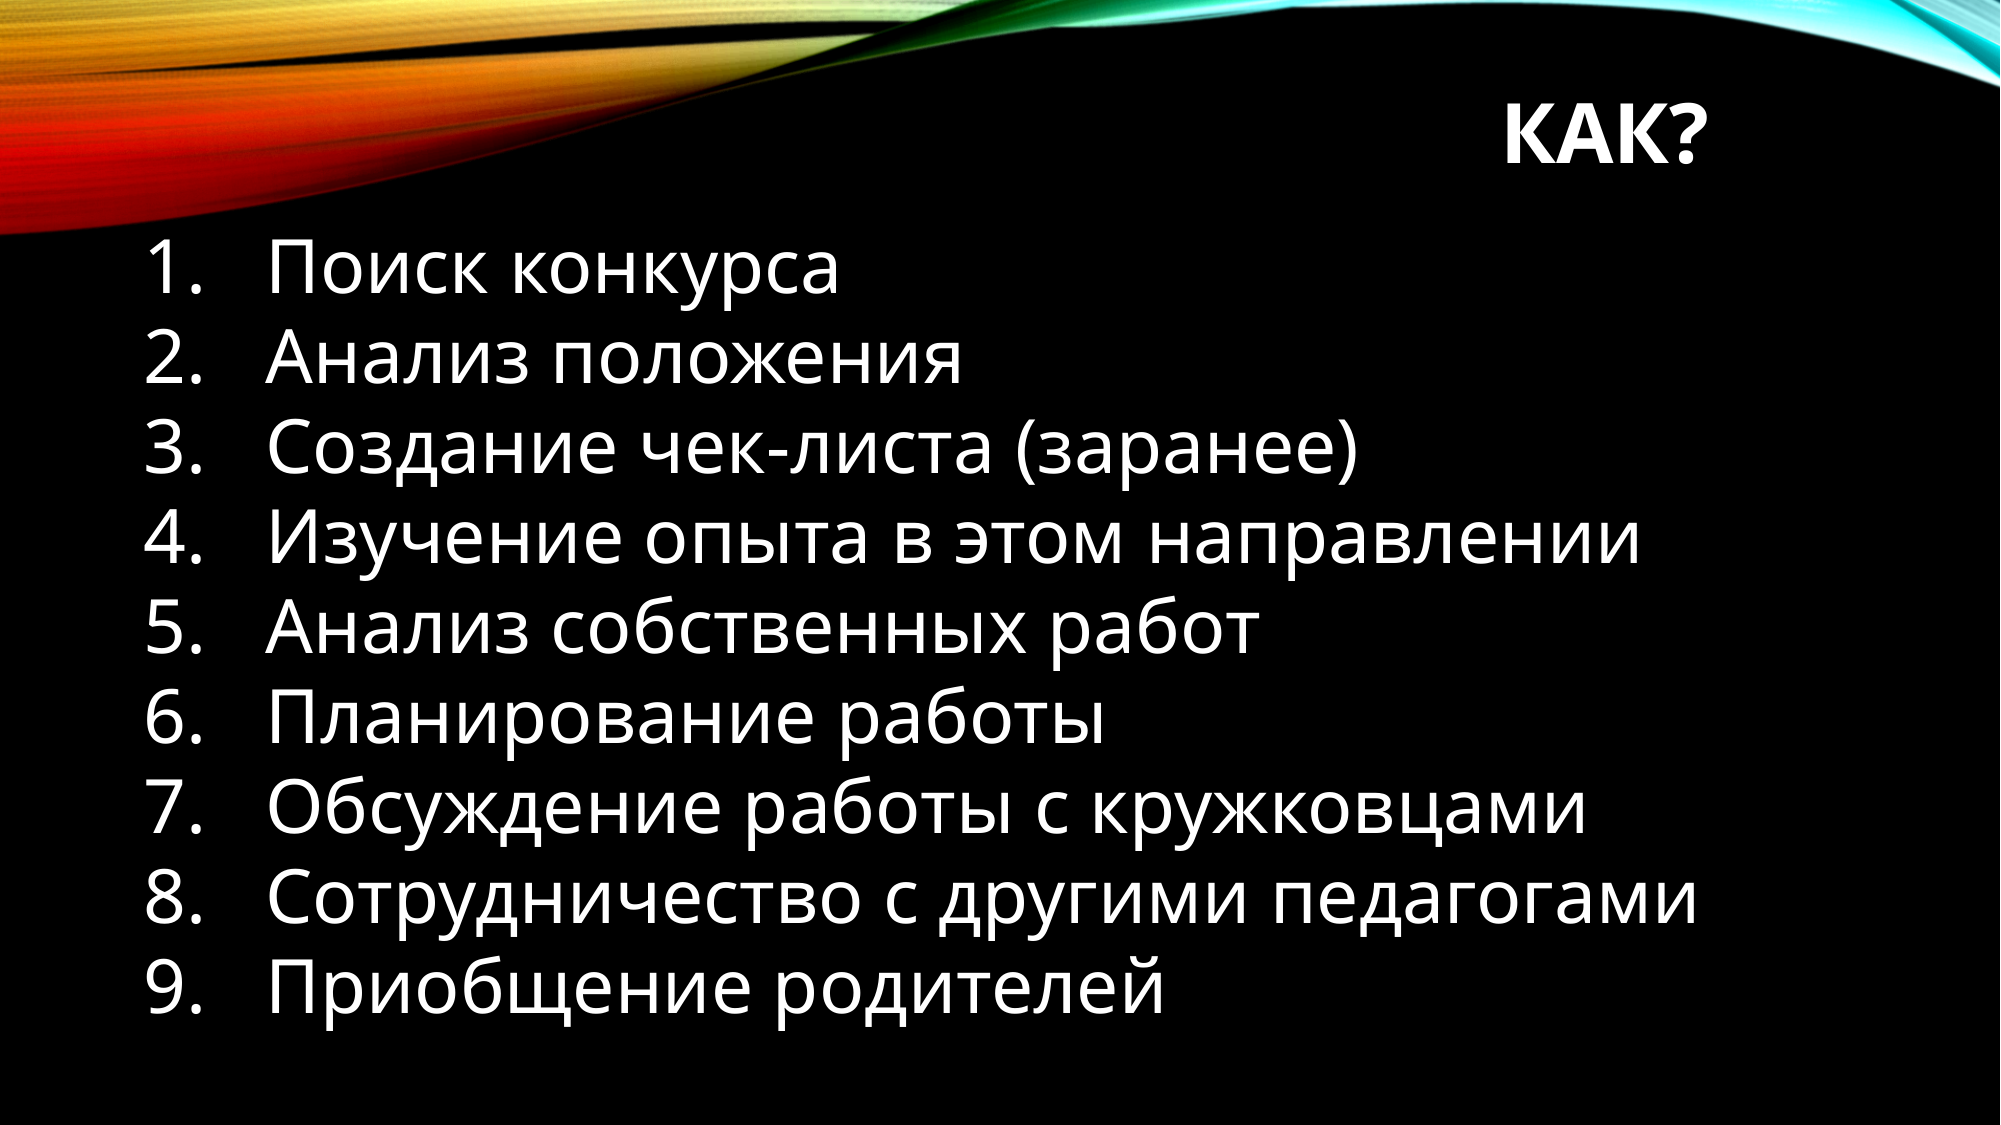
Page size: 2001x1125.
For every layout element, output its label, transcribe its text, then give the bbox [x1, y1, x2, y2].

title как? [311, 30, 1725, 210]
text_box Поиск конкурса Анализ положения Создание чек-листа (заранее) Изучение опыта в этом направлении Анализ собственных работ Планирование работы Обсуждение работы с кружковцами Сотрудничество с другими педагогами Приобщение родителей [129, 210, 1908, 1125]
picture [0, 0, 2000, 237]
